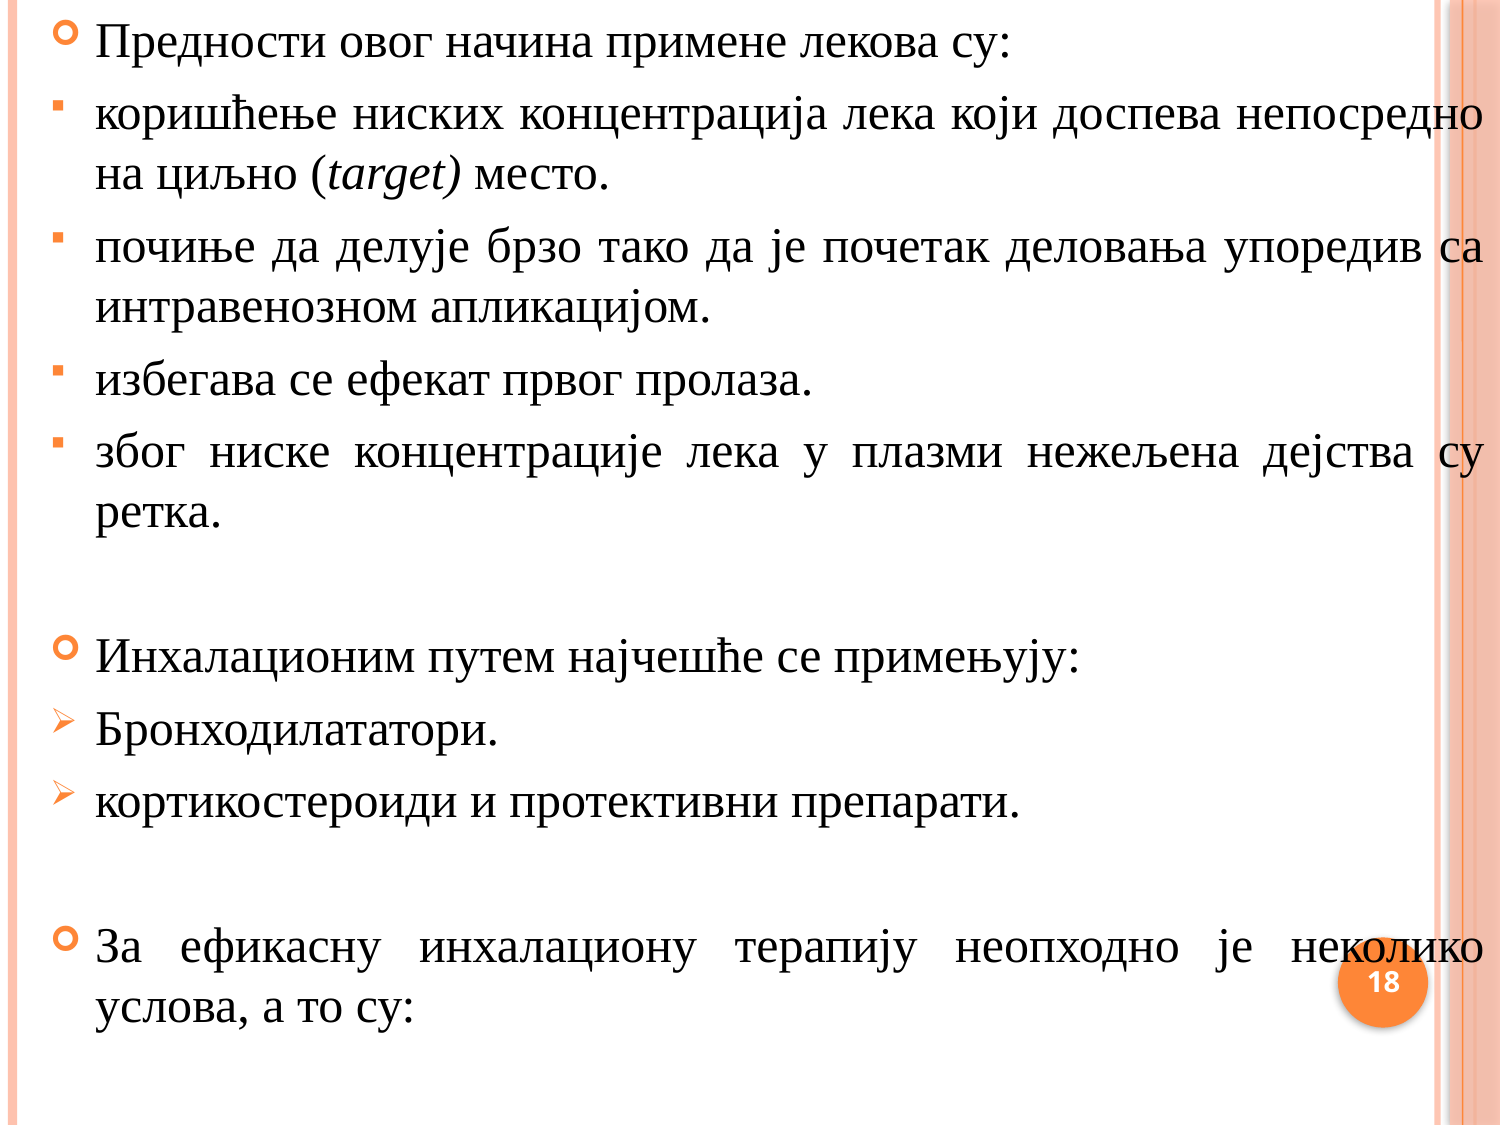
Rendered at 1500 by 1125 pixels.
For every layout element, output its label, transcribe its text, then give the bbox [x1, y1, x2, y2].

list Предности овог начина примене лекова су: коришћење ниских концентрација лека који доспева непосредно на циљно (target) место. почиње да делује брзо тако да је почетак деловања упоредив са интравенозном апликацијом. избегава се ефекат првог пролаза. због ниске концентрације лека у плазми нежељена дејства су ретка. Инхалационим путем најчешће се примењују: Бронходилататори. кортикостероиди и протективни препарати. За ефикасну инхалациону терапију неопходно је неколико услова, а то су: [34, 0, 1500, 1125]
